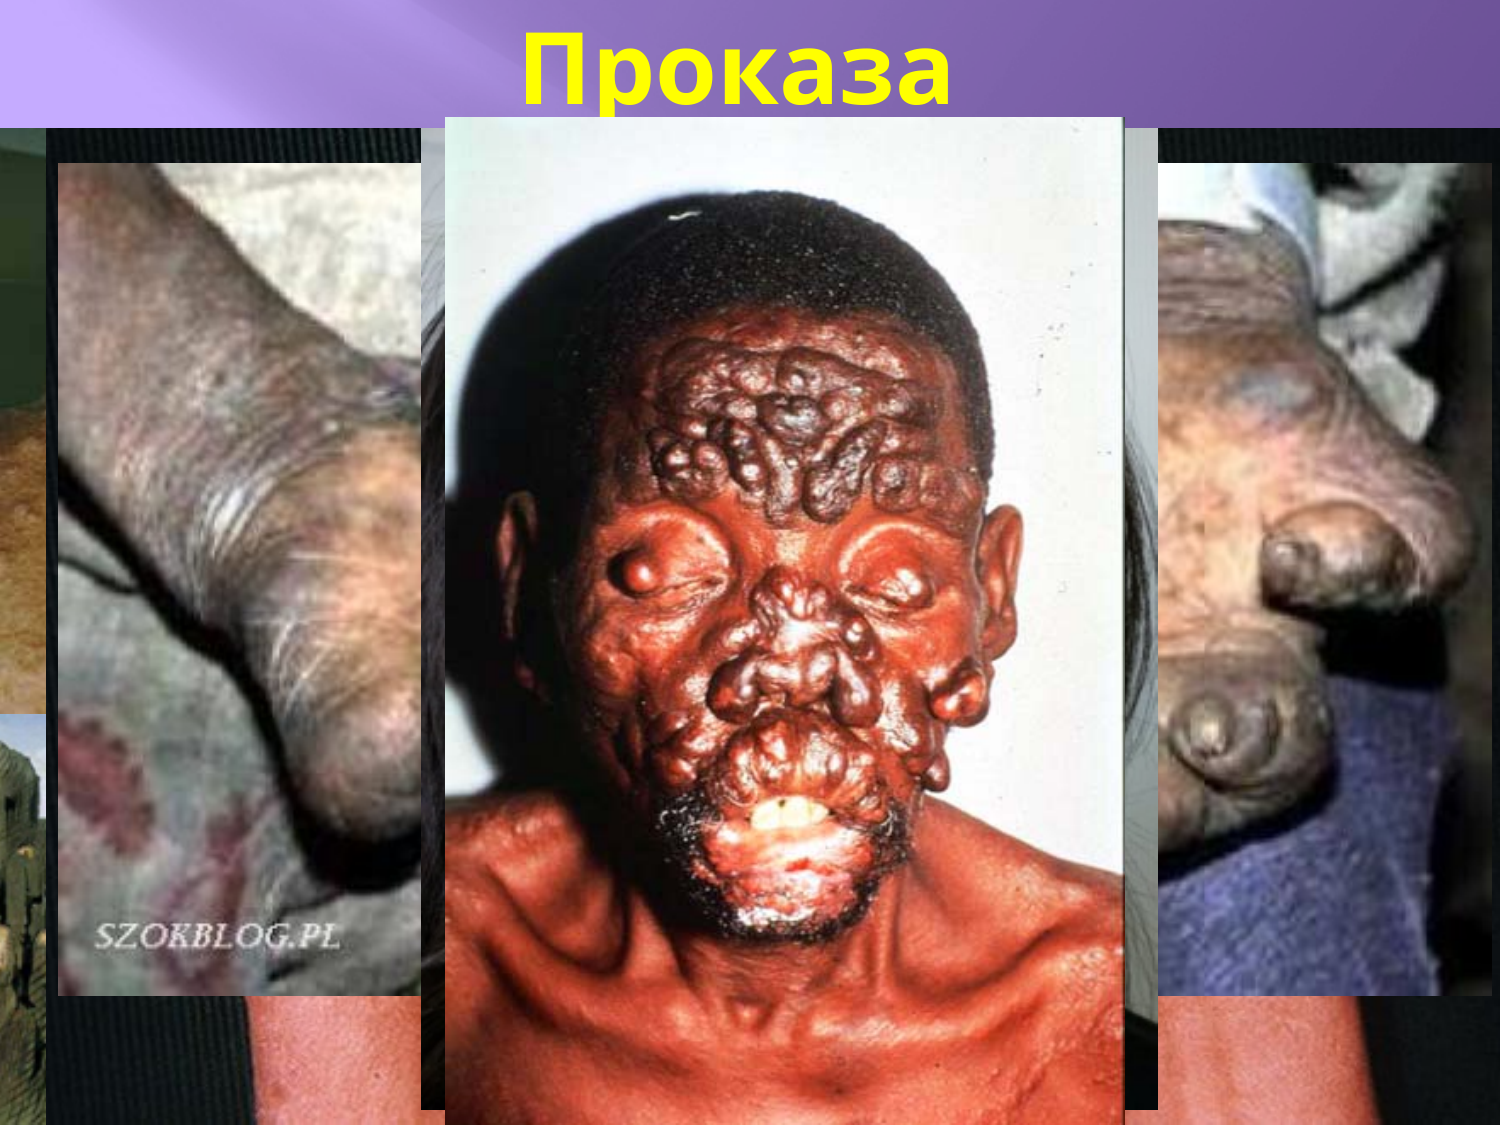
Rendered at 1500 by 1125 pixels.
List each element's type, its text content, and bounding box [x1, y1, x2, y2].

title Проказа [75, 0, 1425, 128]
picture [0, 117, 1500, 1125]
